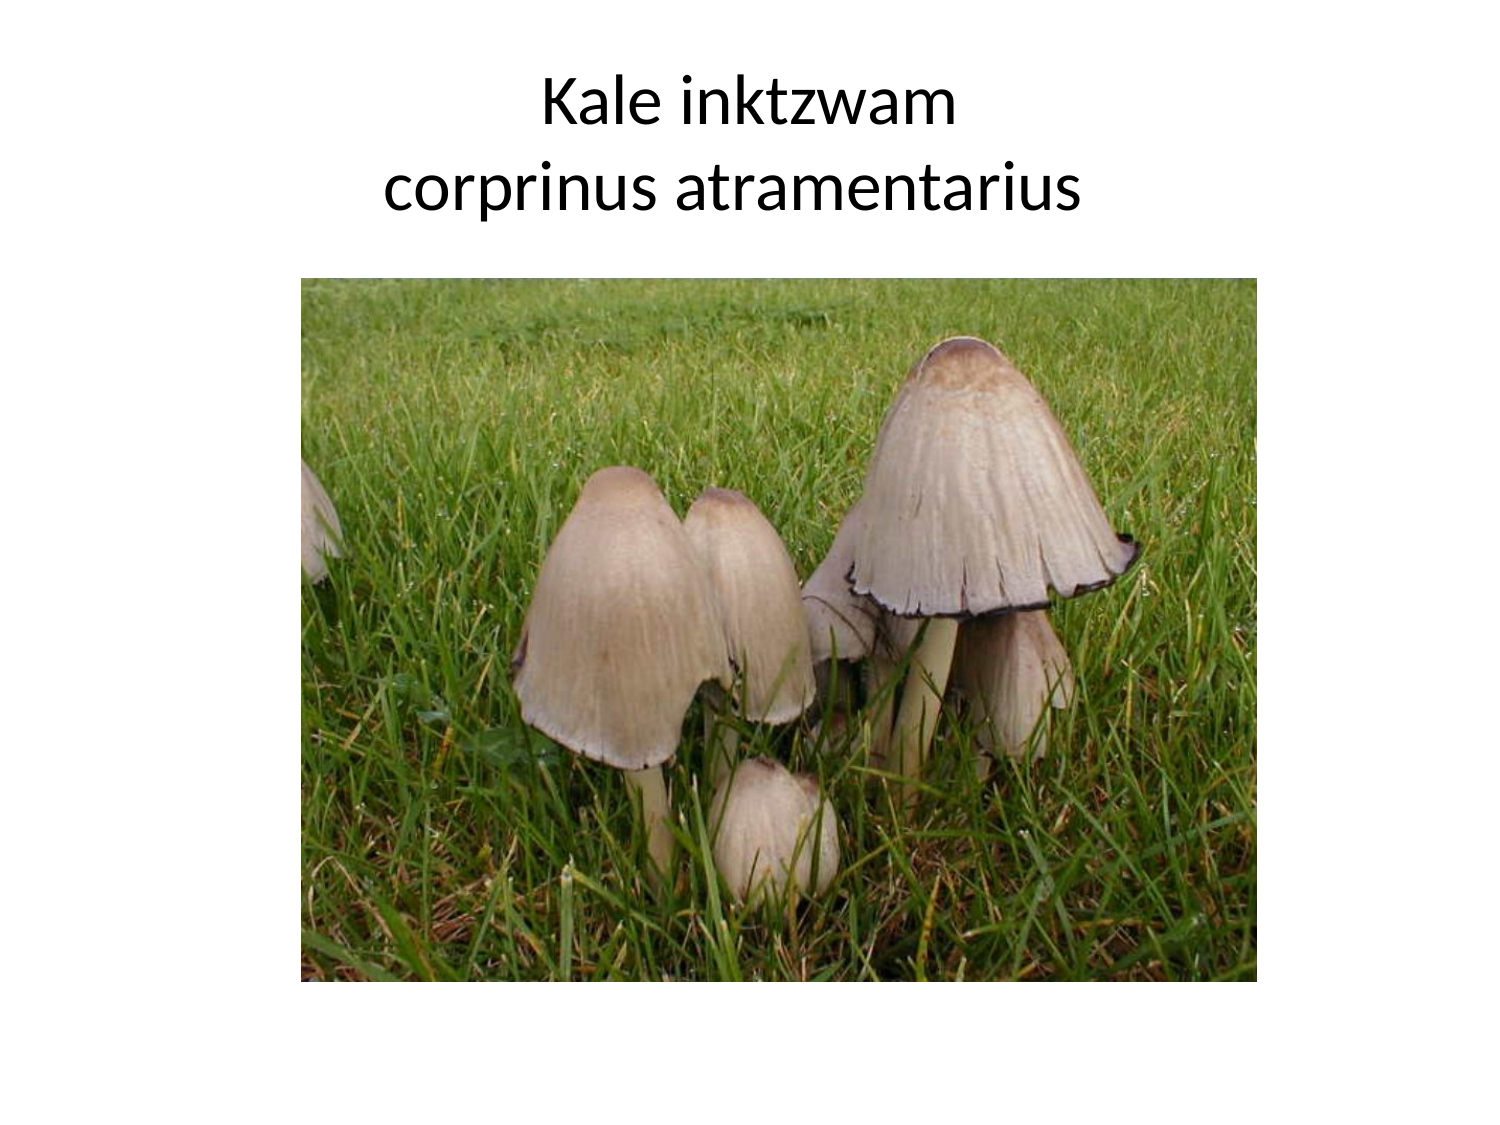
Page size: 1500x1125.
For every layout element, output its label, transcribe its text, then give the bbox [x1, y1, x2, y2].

title Kale inktzwam corprinus atramentarius [75, 45, 1425, 233]
picture [300, 278, 1257, 982]
